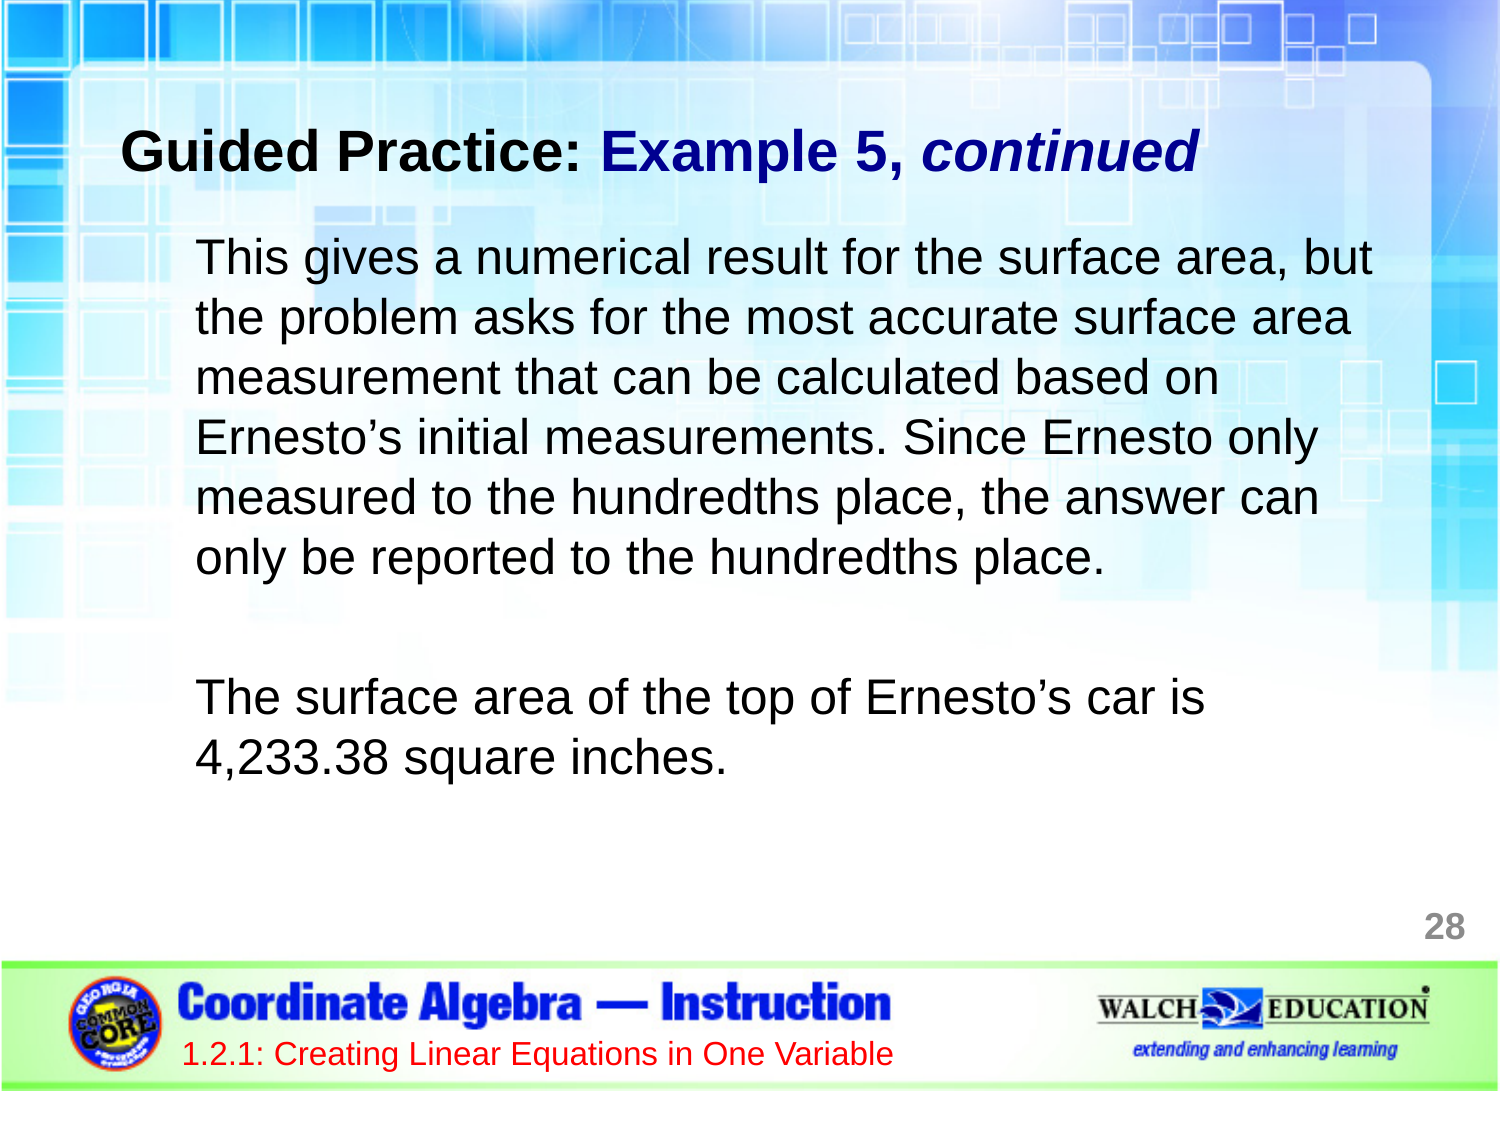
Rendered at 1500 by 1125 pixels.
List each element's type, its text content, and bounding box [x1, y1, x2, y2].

picture [1, 0, 1500, 1091]
slide_number 28 [1361, 901, 1481, 949]
subtitle Guided Practice: Example 5, continued This gives a numerical result for the surface area, but the problem asks for the most accurate surface area measurement that can be calculated based on Ernesto’s initial measurements. Since Ernesto only measured to the hundredths place, the answer can only be reported to the hundredths place. The surface area of the top of Ernesto’s car is 4,233.38 square inches. [105, 105, 1394, 925]
list 1.2.1: Creating Linear Equations in One Variable [166, 1024, 1074, 1069]
